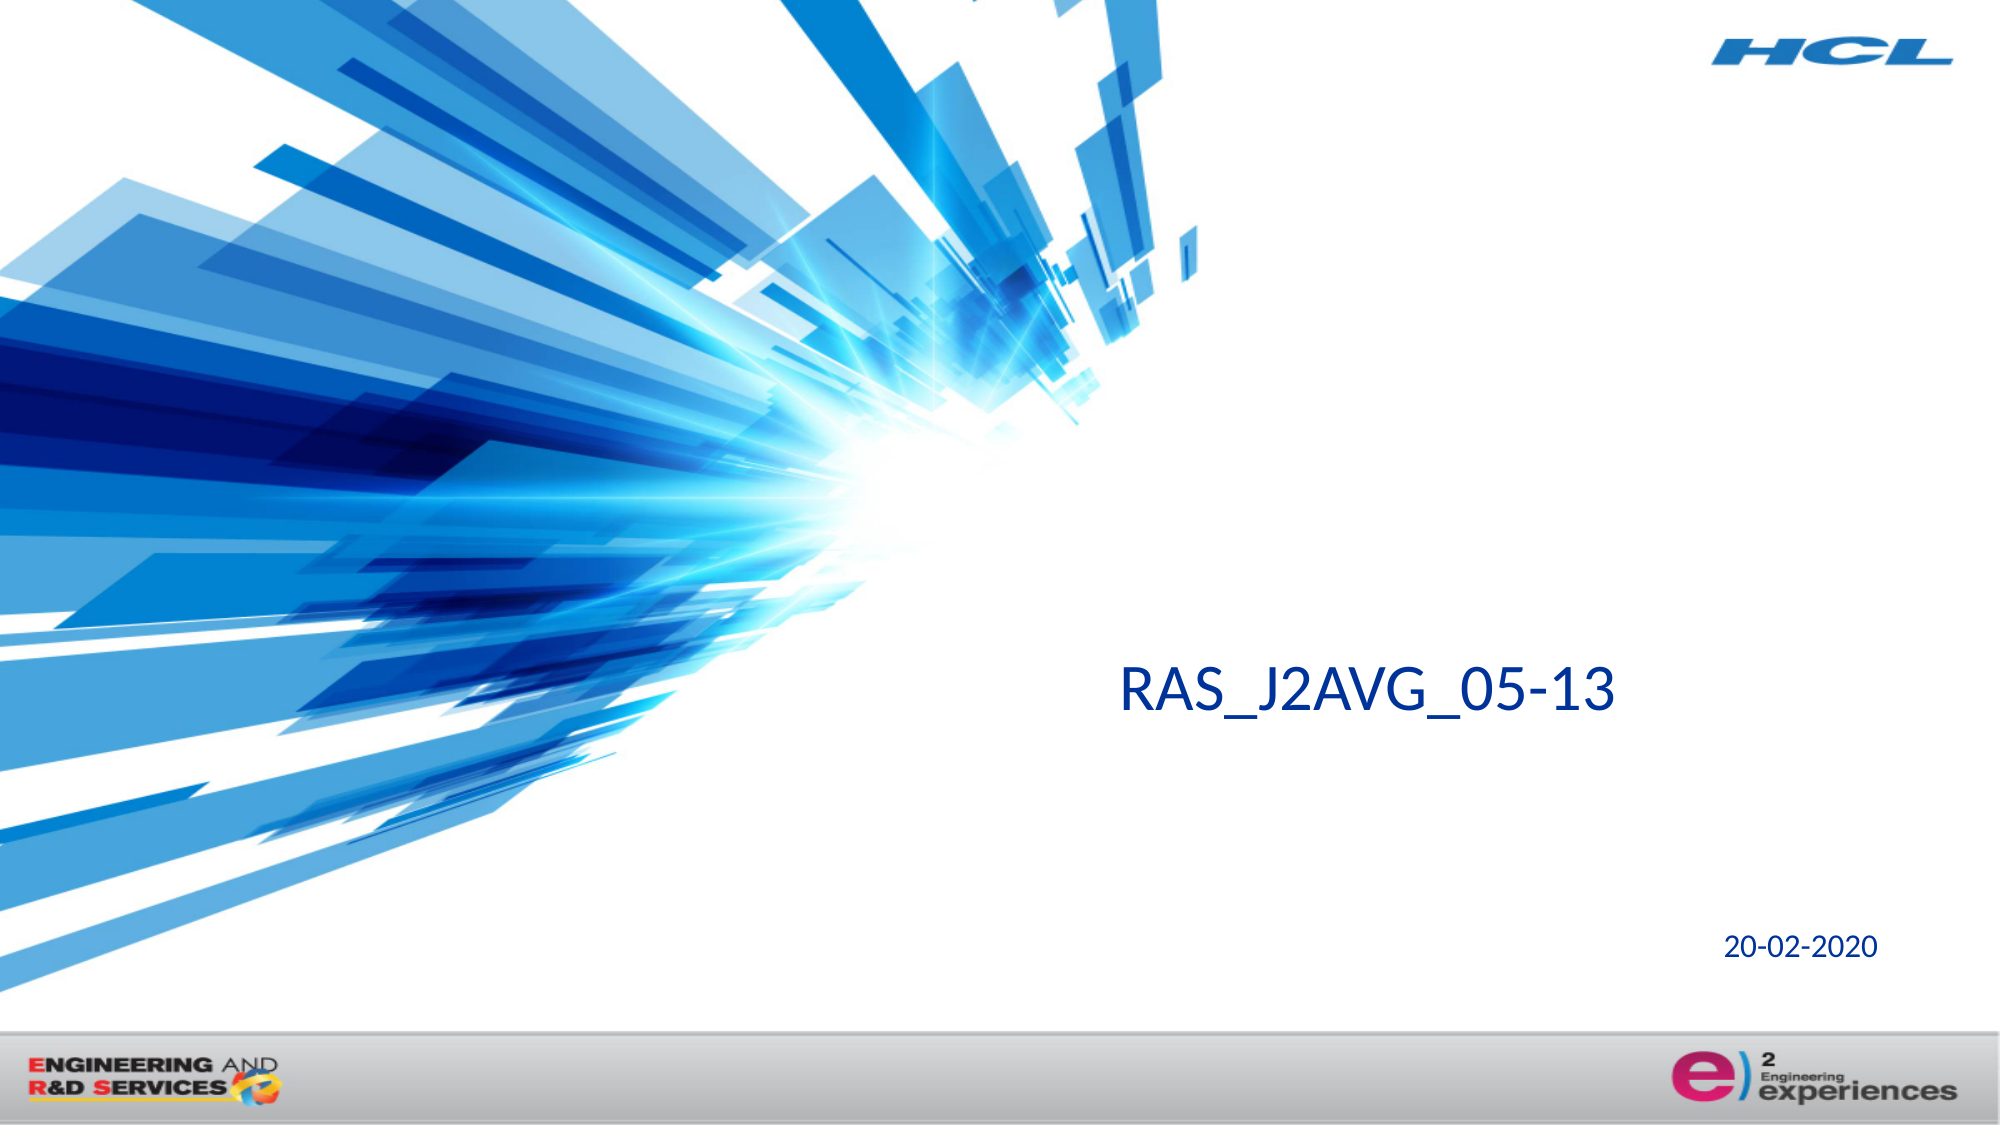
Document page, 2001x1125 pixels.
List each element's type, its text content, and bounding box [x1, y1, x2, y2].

picture [0, 0, 2000, 1125]
text_box RAS_J2AVG_05-13 [1089, 636, 1632, 732]
text_box 20-02-2020 [1708, 916, 1893, 972]
